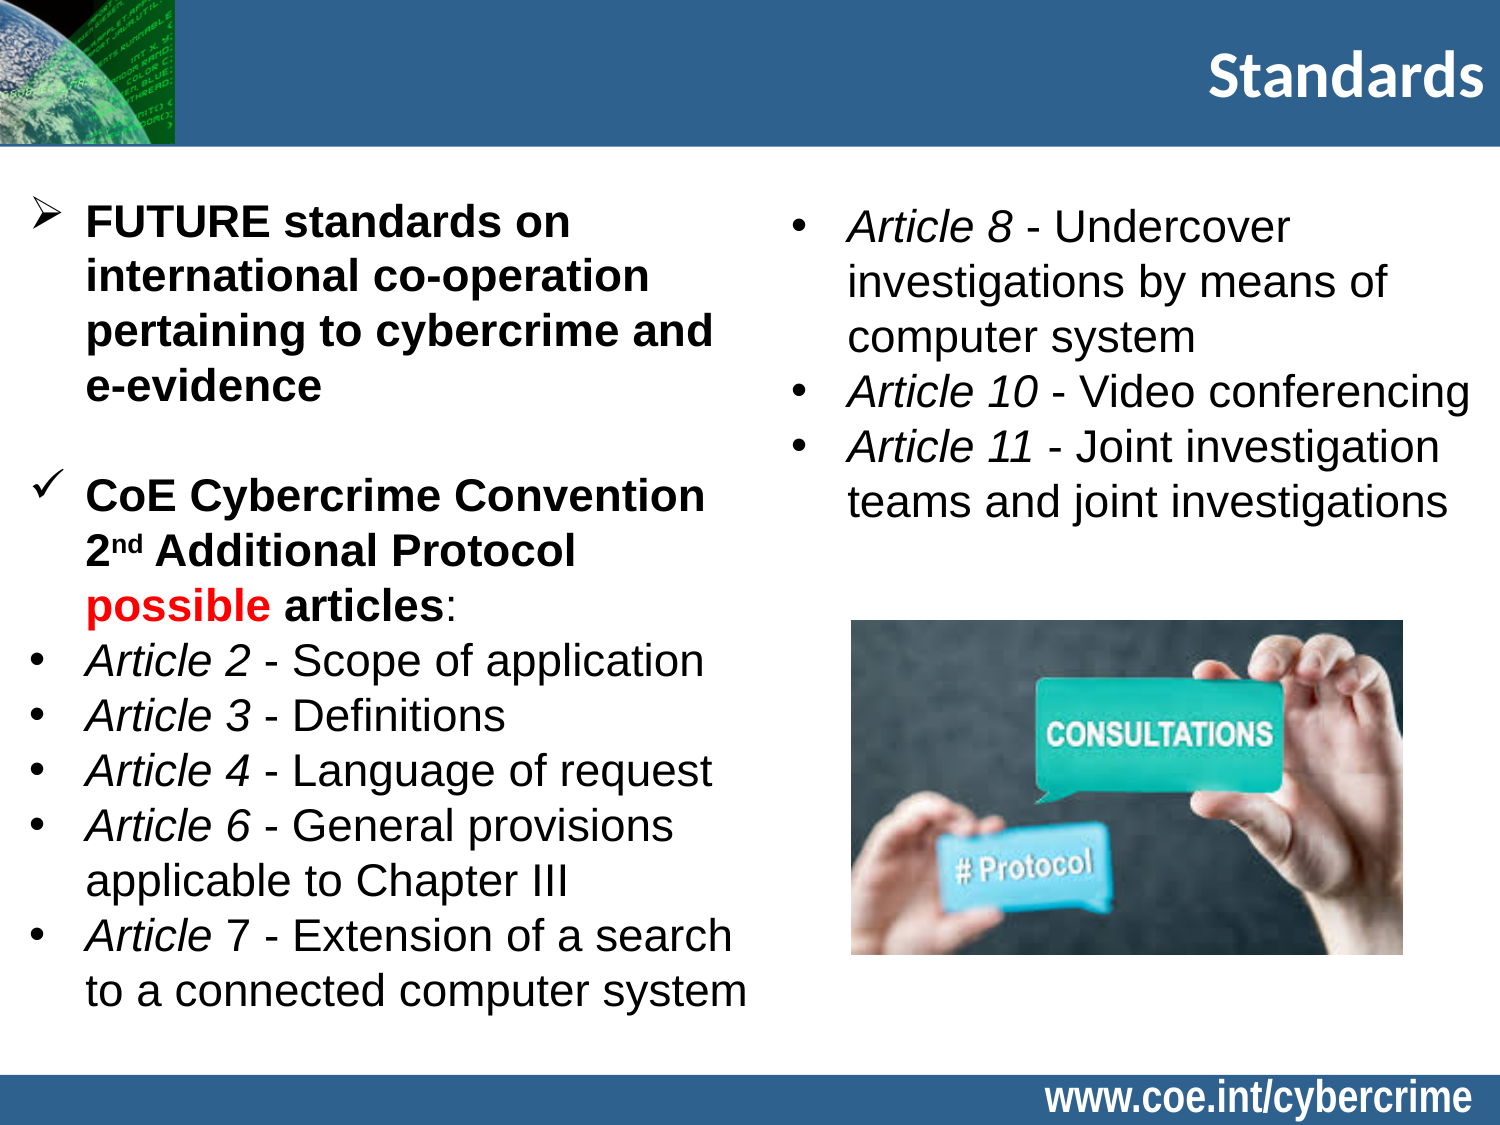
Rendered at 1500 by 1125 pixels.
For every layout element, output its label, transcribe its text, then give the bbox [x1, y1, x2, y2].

text_box Article 8 - Undercover investigations by means of computer system Article 10 - Video conferencing Article 11 - Joint investigation teams and joint investigations [776, 189, 1500, 535]
picture [850, 620, 1403, 956]
text_box Standards [177, 0, 1500, 149]
text_box [0, 1073, 1030, 1125]
text_box FUTURE standards on international co-operation pertaining to cybercrime and e-evidence CoE Cybercrime Convention 2nd Additional Protocol possible articles: Article 2 - Scope of application Article 3 - Definitions Article 4 - Language of request Article 6 - General provisions applicable to Chapter III Article 7 - Extension of a search to a connected computer system [14, 183, 765, 1024]
picture [0, 0, 175, 144]
text_box www.coe.int/cybercrime [1030, 1059, 1500, 1125]
